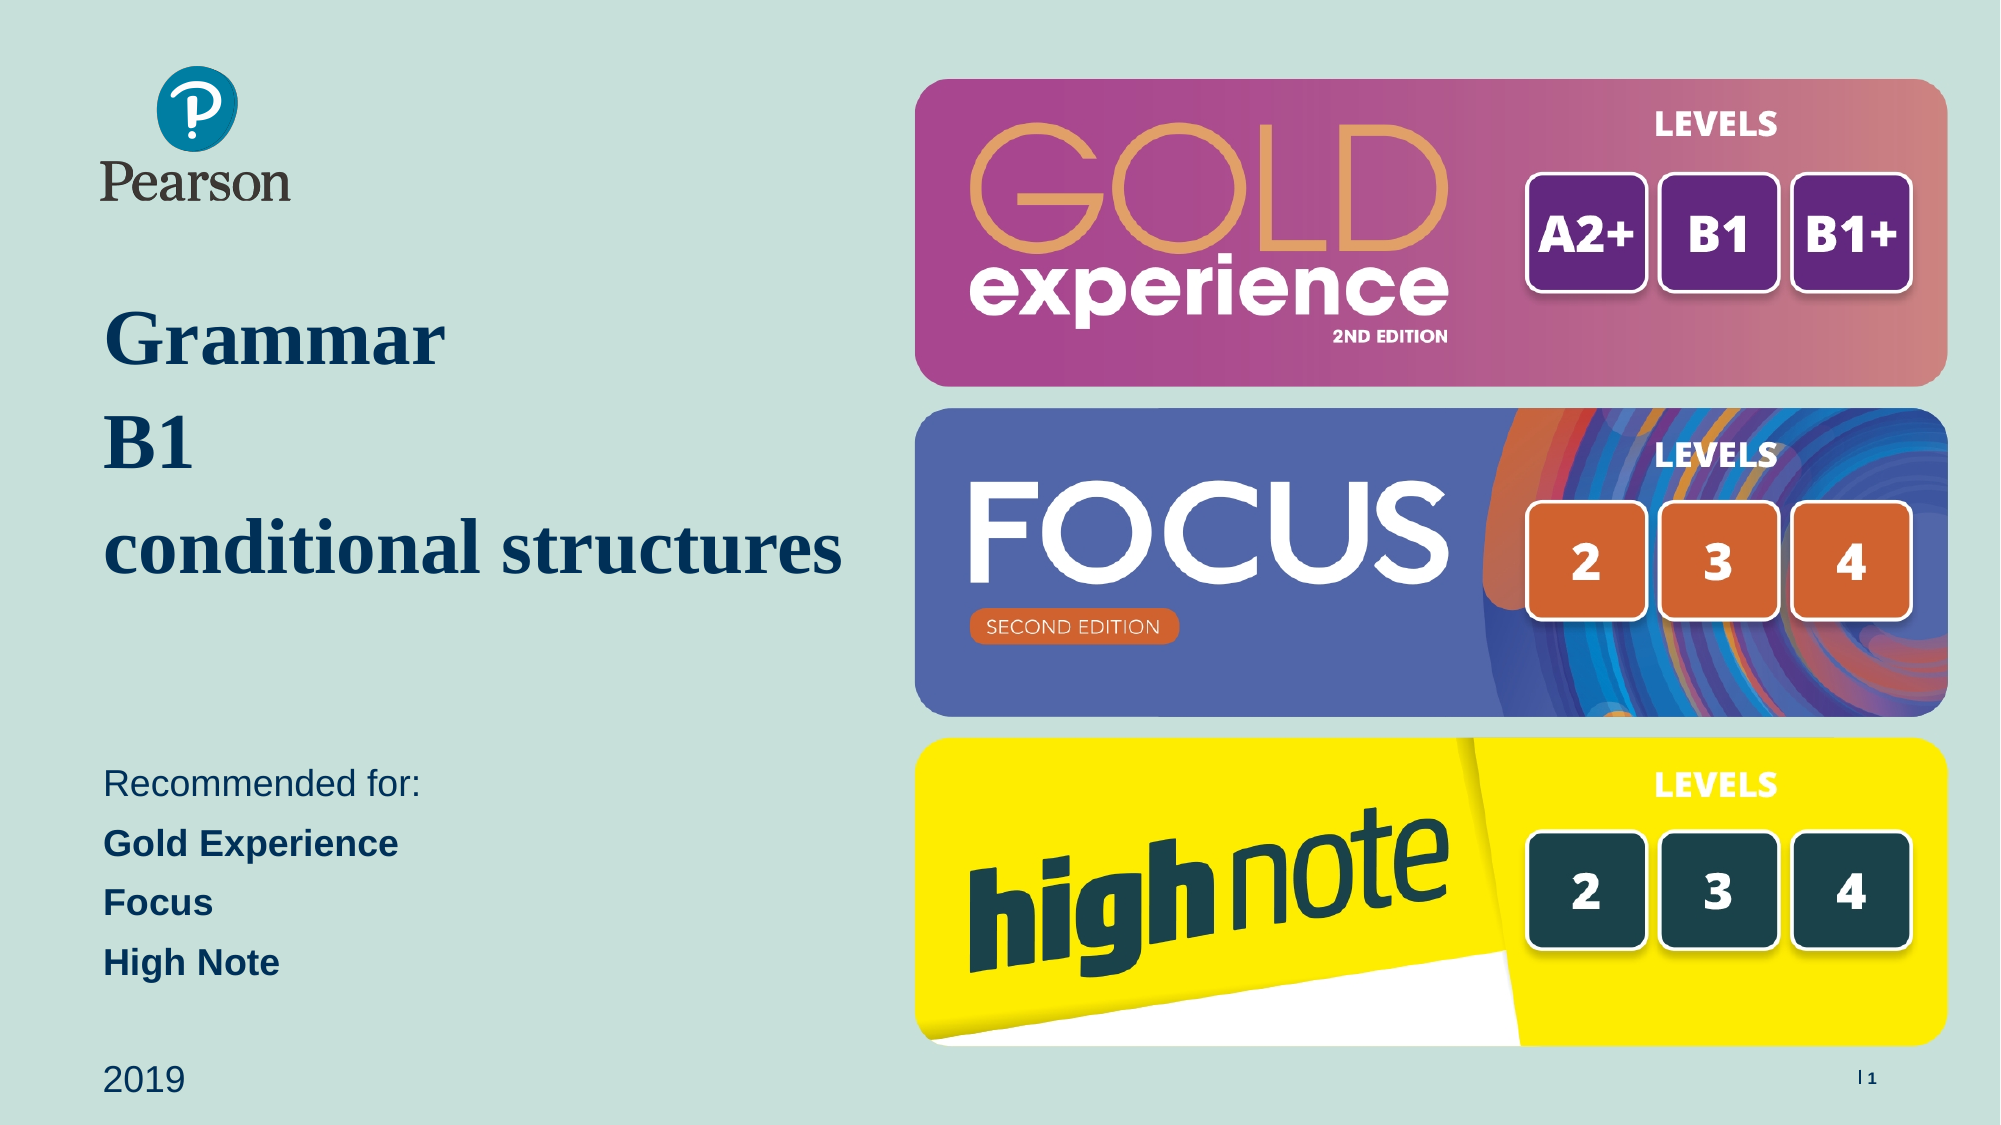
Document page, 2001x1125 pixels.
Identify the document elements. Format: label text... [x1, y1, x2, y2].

slide_number 1 [1867, 1068, 1896, 1087]
list 2019 [102, 1045, 970, 1093]
title Grammar B1 conditional structures [103, 275, 921, 615]
picture [0, 0, 2001, 1125]
text_box Recommended for: Gold Experience Focus High Note [103, 743, 857, 930]
